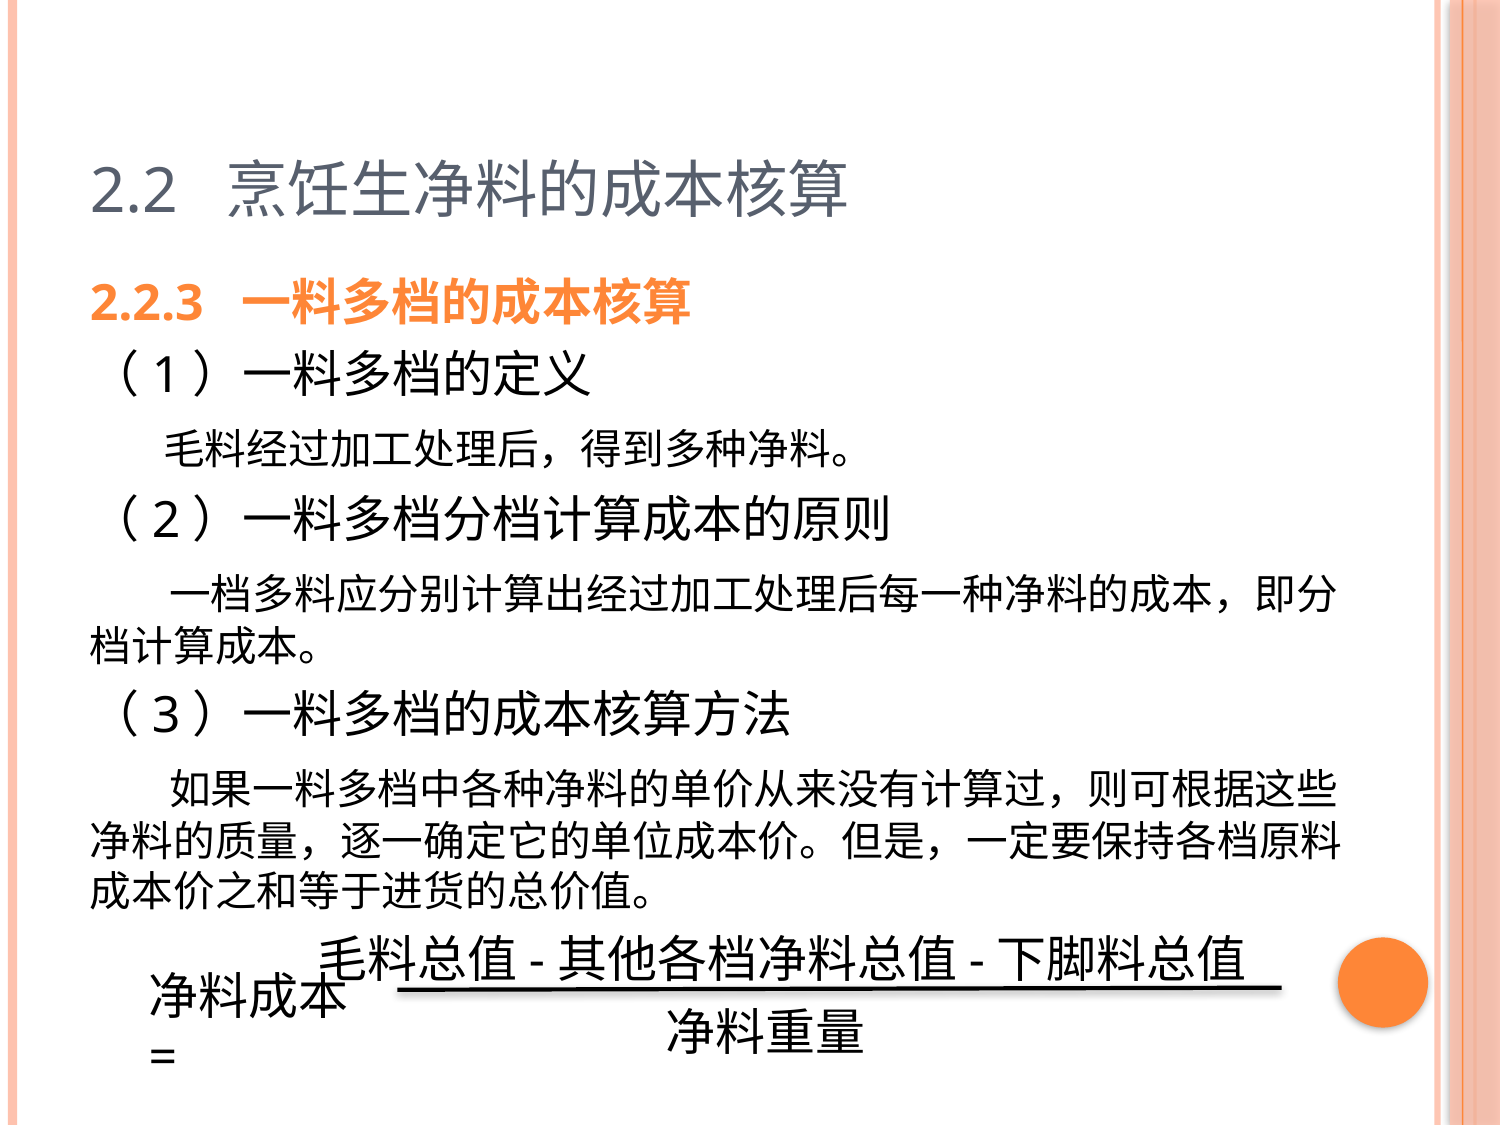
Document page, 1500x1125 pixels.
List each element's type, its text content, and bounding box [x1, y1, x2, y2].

list 2.2.3 一料多档的成本核算 （1）一料多档的定义 毛料经过加工处理后，得到多种净料。 （2）一料多档分档计算成本的原则 一档多料应分别计算出经过加工处理后每一种净料的成本，即分档计算成本。 （3）一料多档的成本核算方法 如果一料多档中各种净料的单价从来没有计算过，则可根据这些净料的质量，逐一确定它的单位成本价。但是，一定要保持各档原料成本价之和等于进货的总价值。 毛料总值-其他各档净料总值-下脚料总值 净料重量 [74, 262, 1365, 1063]
title 2.2 烹饪生净料的成本核算 [75, 45, 1300, 233]
text_box 净料成本= [133, 957, 395, 1092]
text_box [396, 987, 1283, 991]
